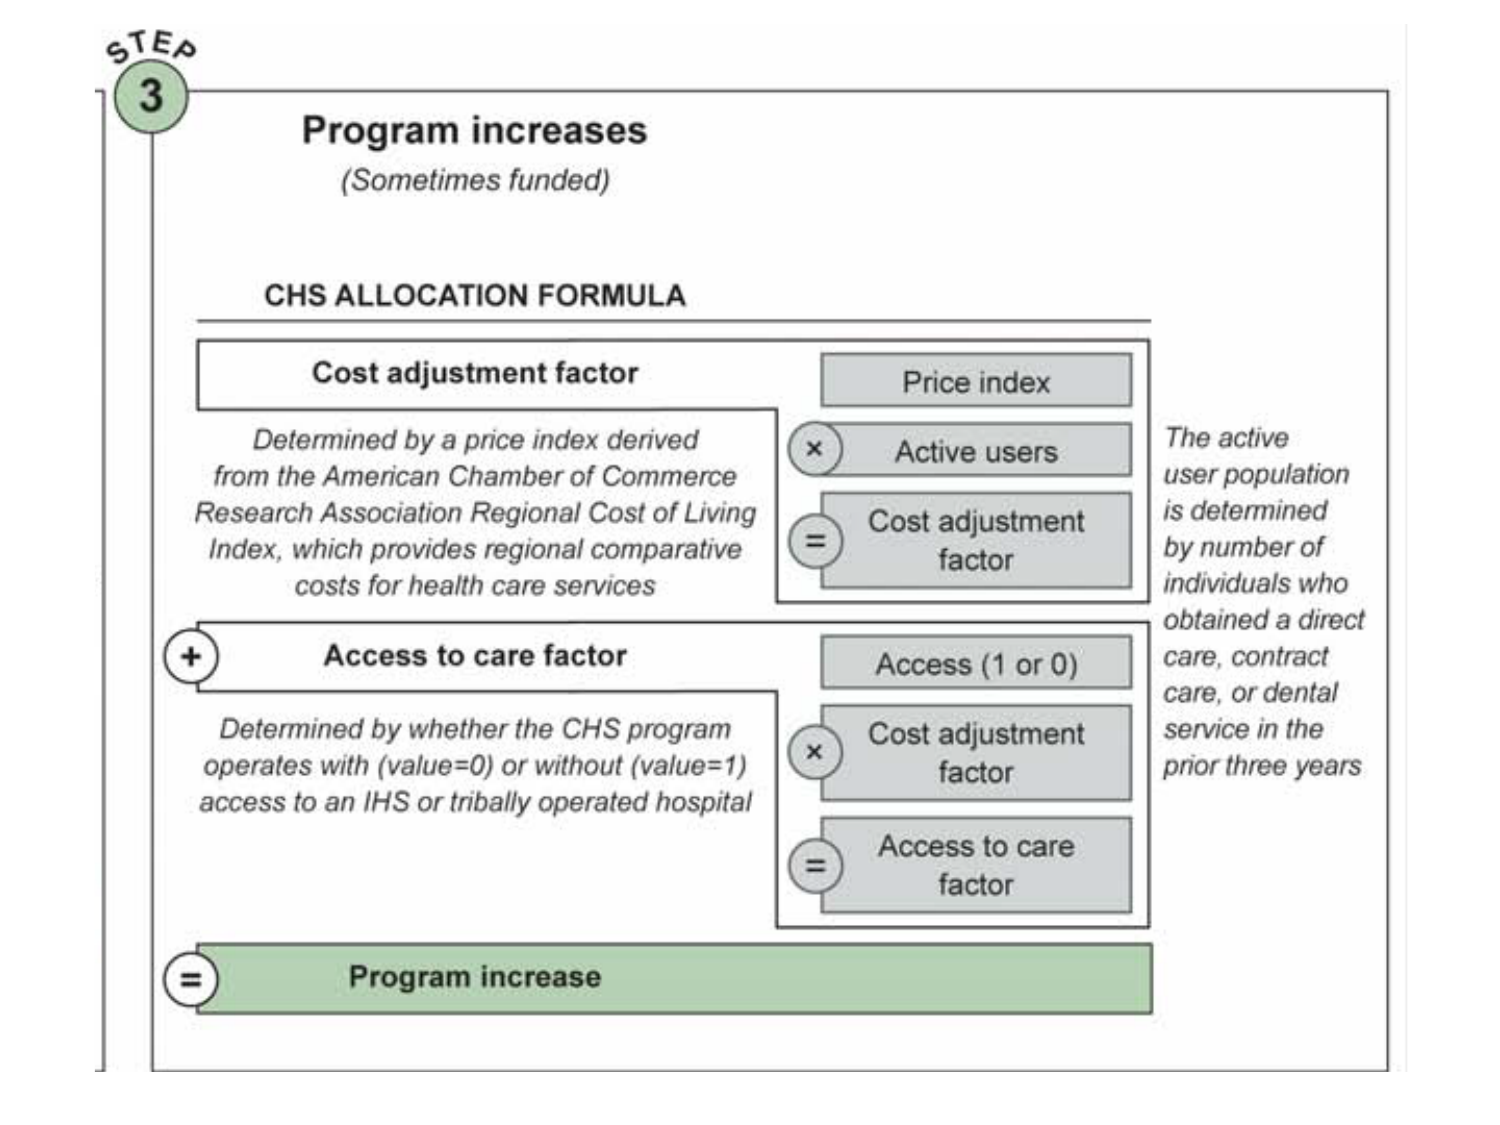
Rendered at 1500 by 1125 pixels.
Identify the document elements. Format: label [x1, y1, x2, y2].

picture [94, 24, 1408, 1072]
